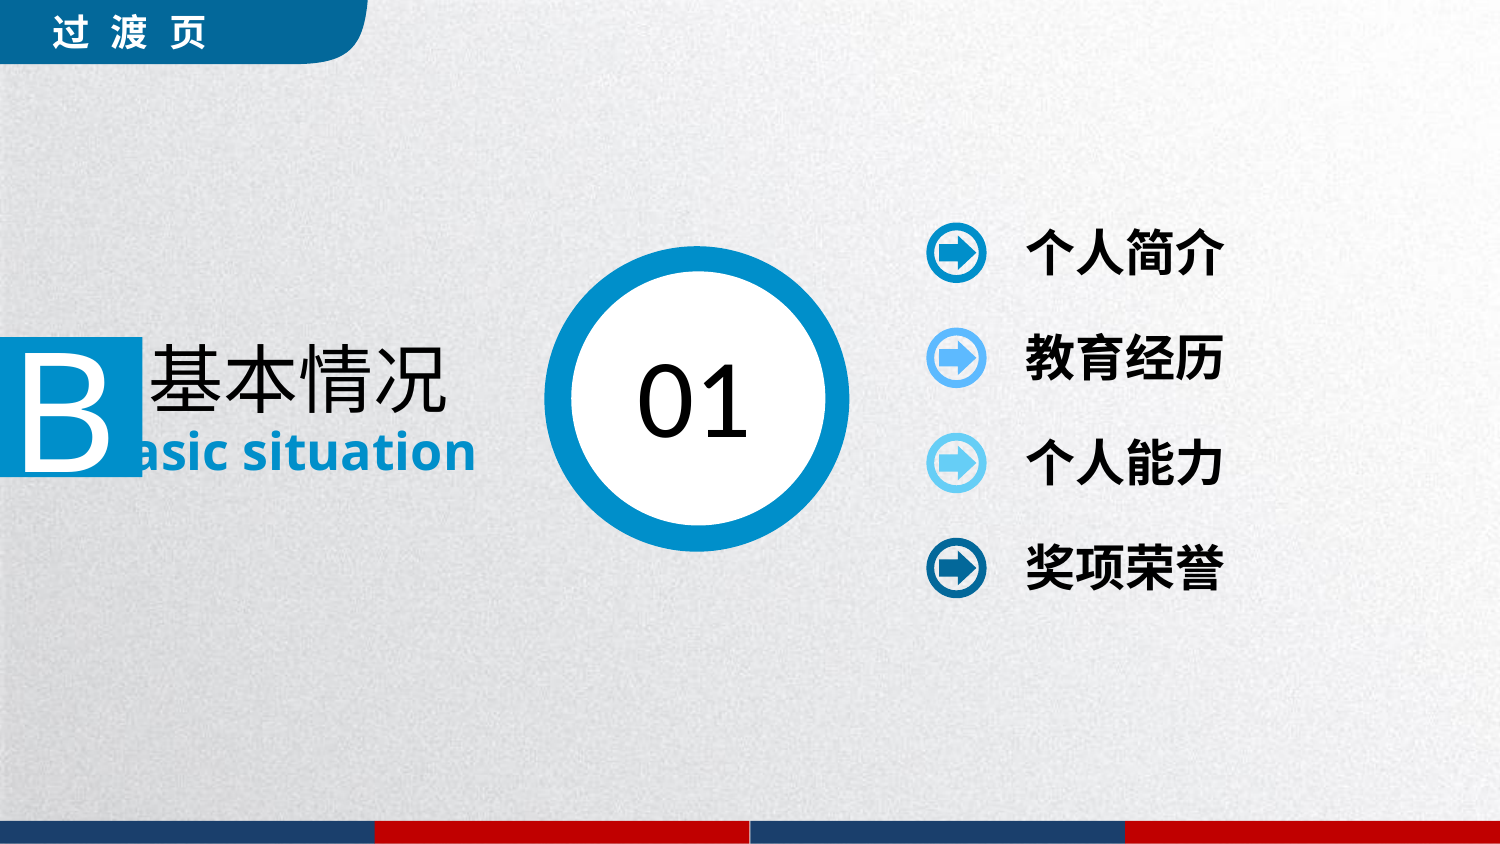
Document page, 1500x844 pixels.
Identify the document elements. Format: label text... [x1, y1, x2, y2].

picture [0, 0, 1500, 820]
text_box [0, 297, 513, 516]
text_box 个人能力 [1010, 424, 1241, 499]
text_box [926, 537, 987, 599]
text_box 个人简介 [1010, 214, 1241, 289]
text_box [926, 432, 987, 494]
text_box [926, 327, 987, 389]
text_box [0, 0, 368, 65]
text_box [544, 245, 850, 552]
text_box [926, 222, 987, 283]
text_box 教育经历 [1010, 319, 1241, 394]
text_box 奖项荣誉 [1010, 529, 1241, 605]
